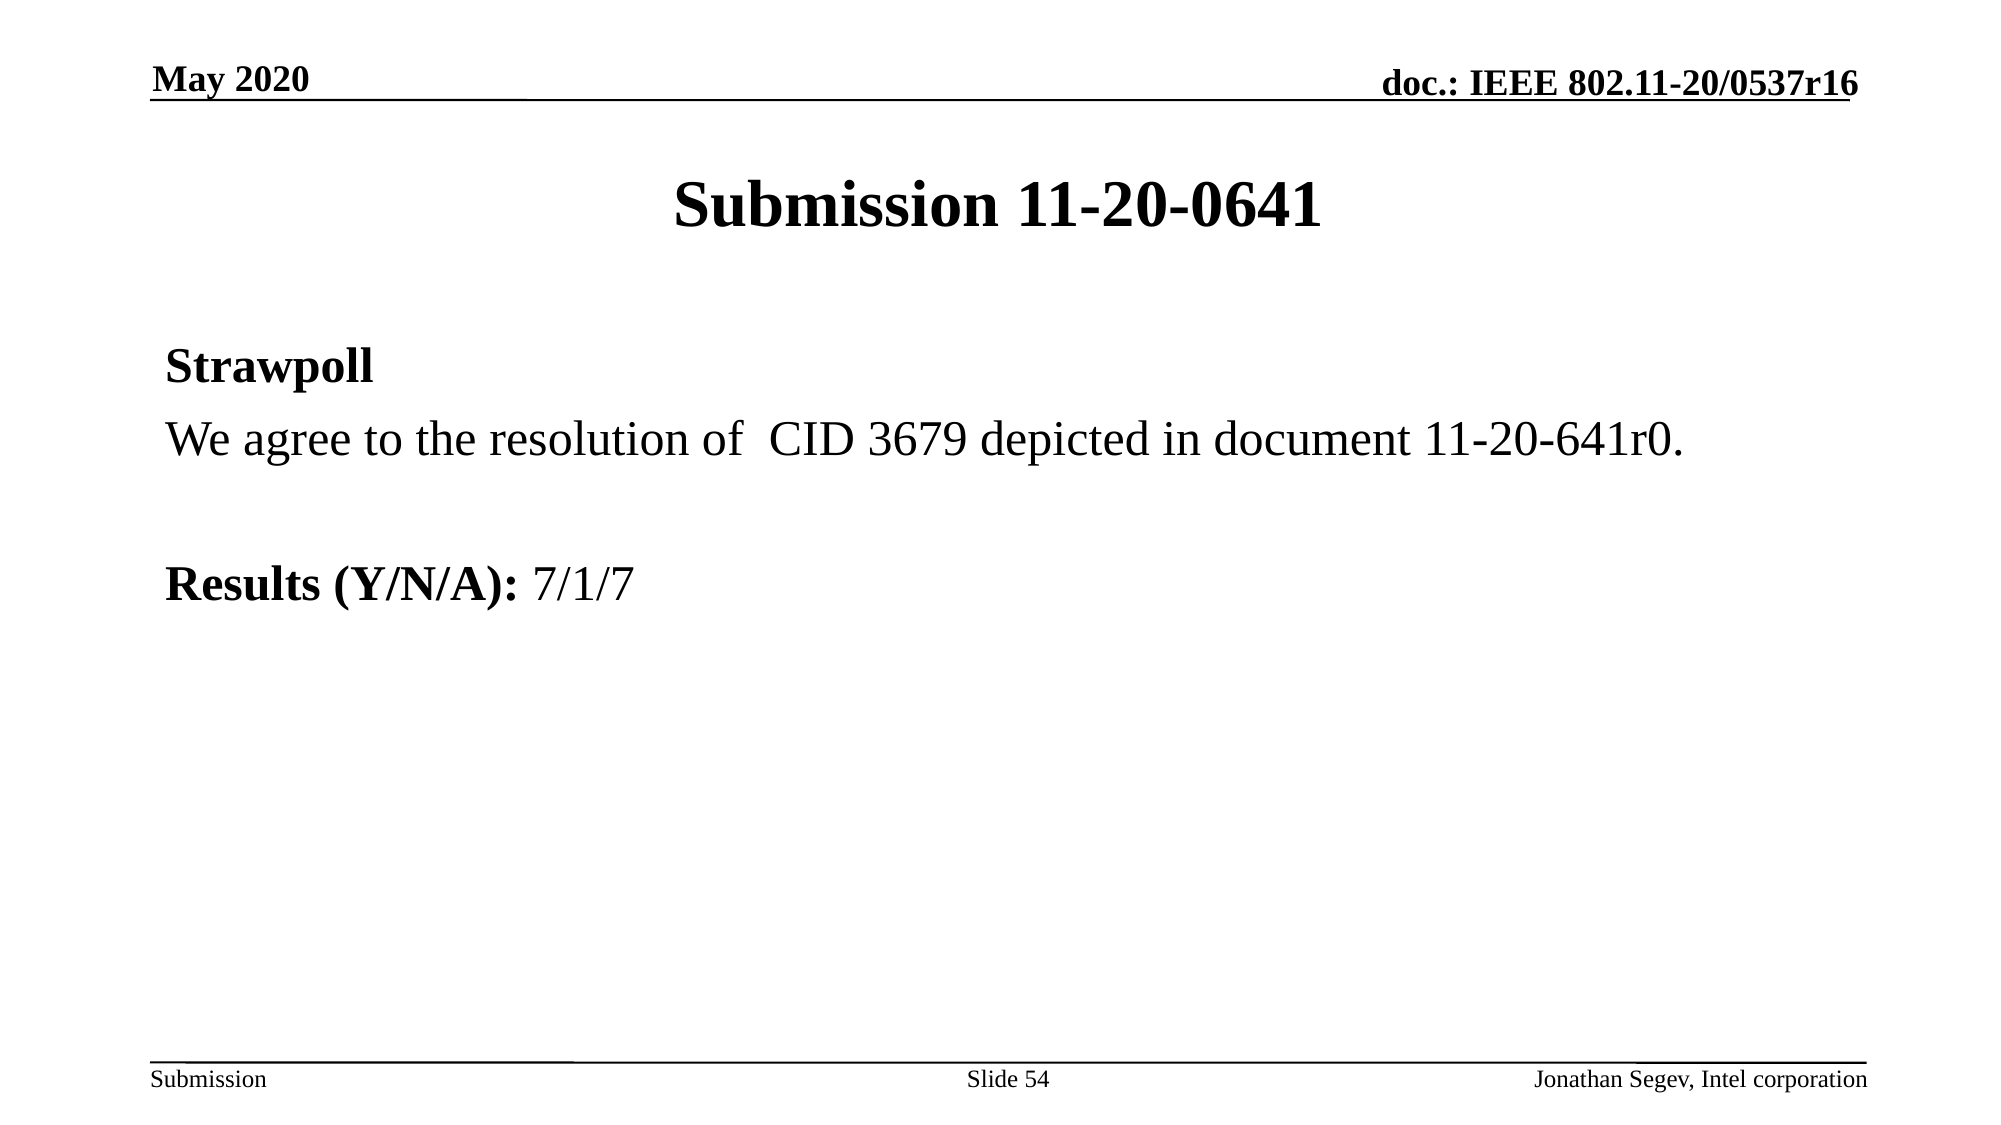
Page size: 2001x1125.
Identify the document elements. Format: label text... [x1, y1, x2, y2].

footer Jonathan Segev, Intel corporation [1171, 1061, 1869, 1093]
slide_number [152, 54, 563, 100]
list Strawpoll We agree to the resolution of CID 3679 depicted in document 11-20-641r0. Results (Y/N/A): 7/1/7 [149, 324, 1850, 1000]
slide_number Slide 54 [950, 1061, 1067, 1123]
title Submission 11-20-0641 [149, 112, 1850, 288]
